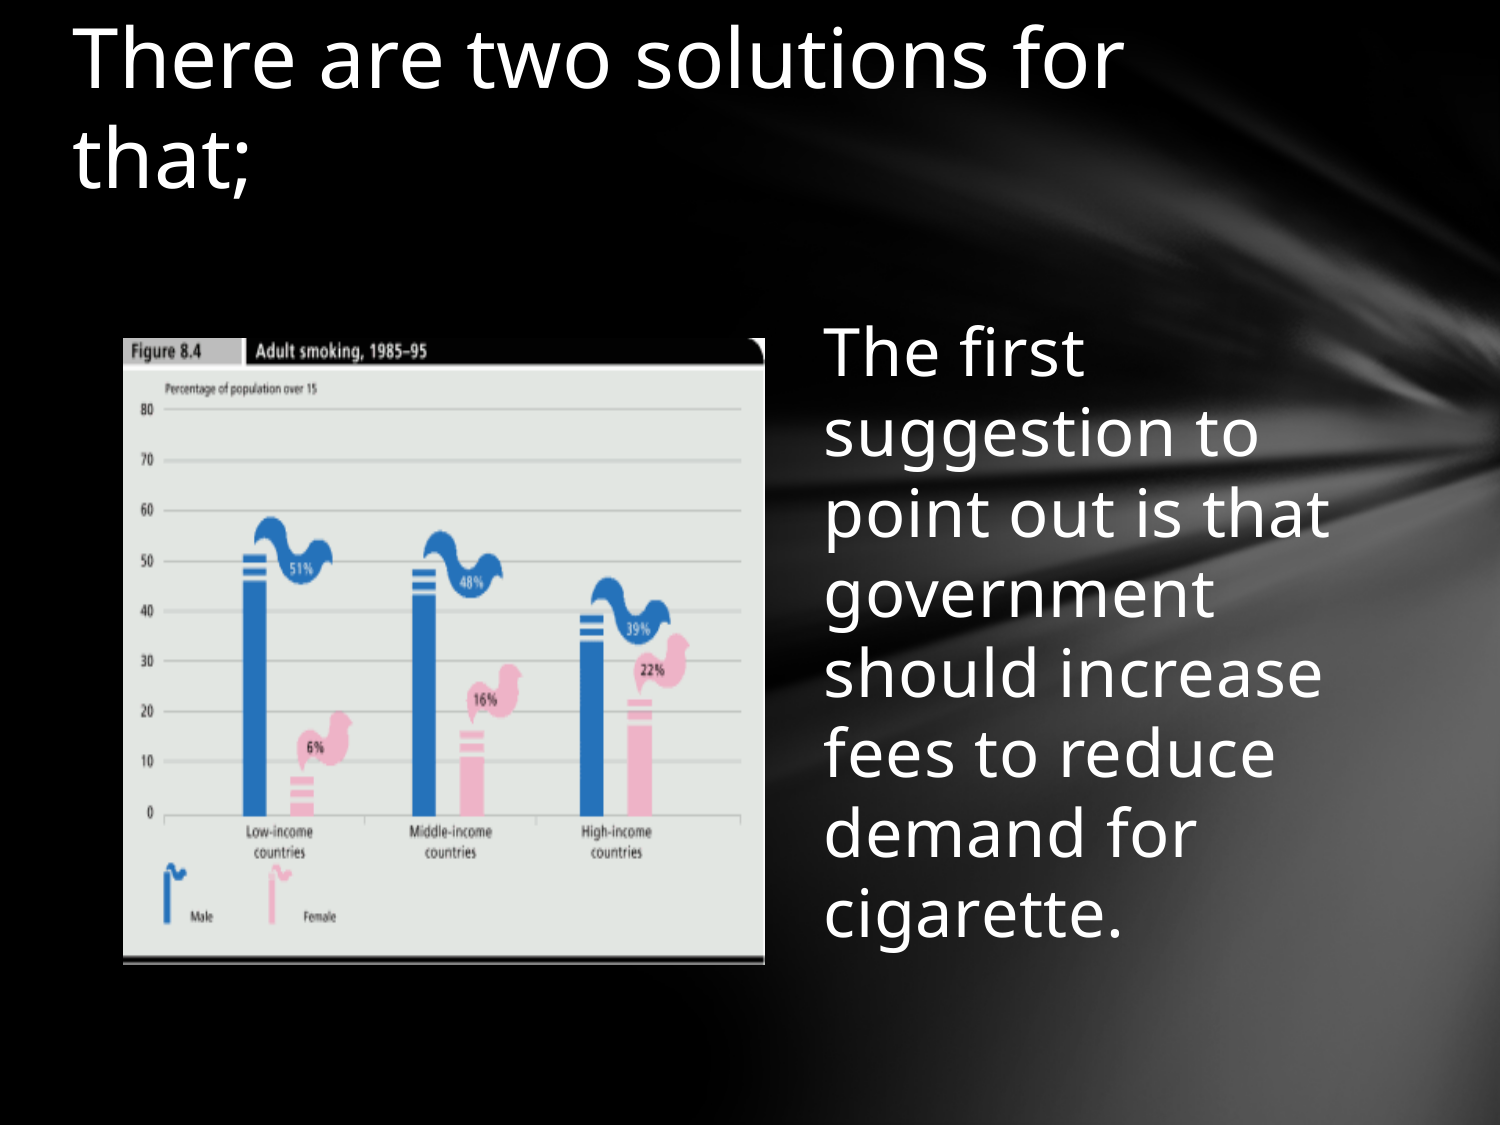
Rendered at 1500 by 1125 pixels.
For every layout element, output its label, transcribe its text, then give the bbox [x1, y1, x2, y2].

list The first suggestion to point out is that government should increase fees to reduce demand for cigarette. [809, 302, 1419, 1078]
title There are two solutions for that; [57, 37, 1318, 213]
picture [123, 337, 765, 965]
